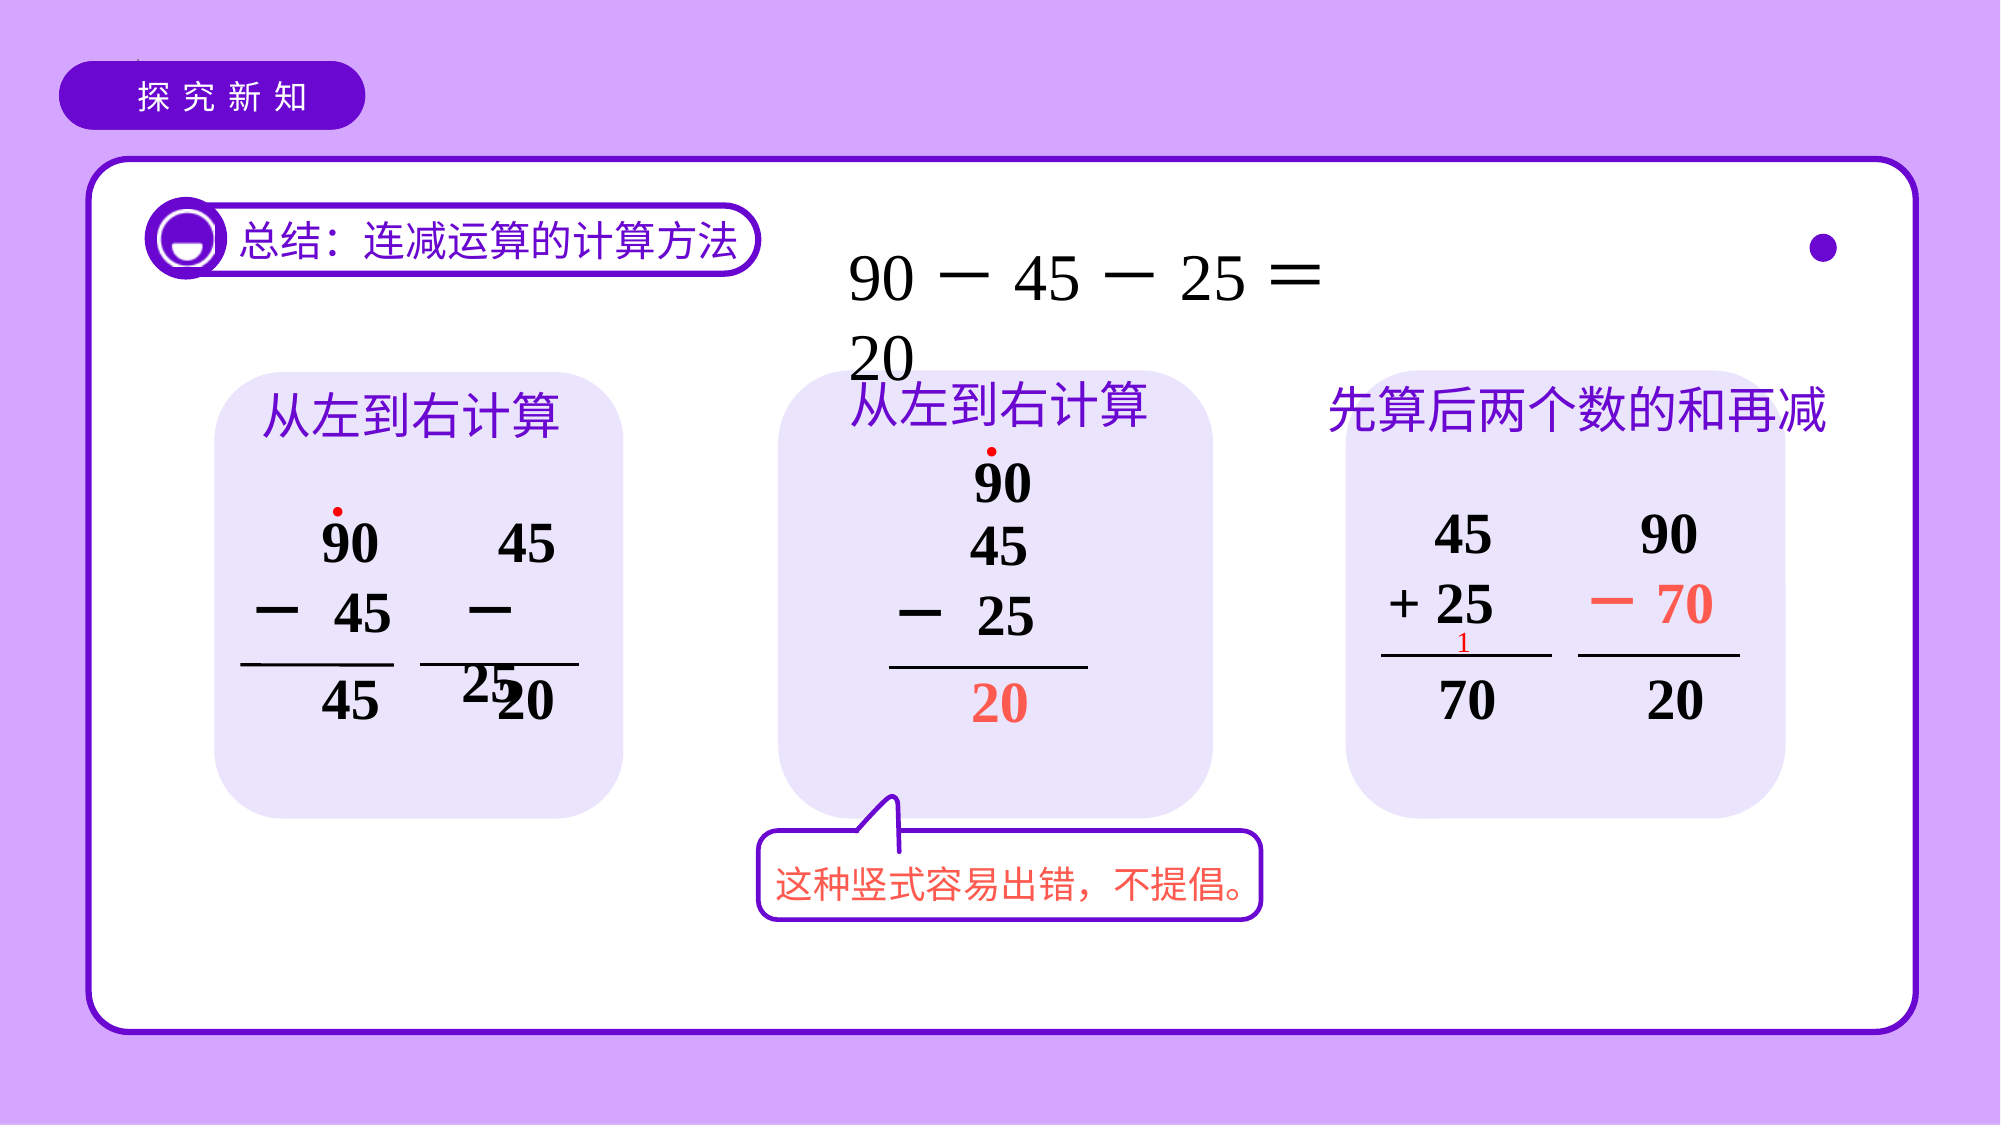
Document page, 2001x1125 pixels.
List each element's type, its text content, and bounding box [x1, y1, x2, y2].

text_box － 25 [851, 569, 1075, 655]
text_box － 25 [406, 567, 575, 722]
text_box 45 [896, 500, 1102, 585]
text_box －70 [1568, 558, 1731, 643]
text_box 20 [912, 668, 1088, 742]
text_box + 25 [1372, 558, 1514, 643]
text_box 45 [1419, 488, 1560, 573]
text_box 45 [456, 497, 598, 582]
text_box 先算后两个数的和再减 [1313, 371, 1843, 447]
text_box 70 [1408, 656, 1550, 739]
text_box 90 [306, 497, 398, 567]
text_box 探究新知 [111, 68, 333, 124]
text_box 45 [306, 653, 399, 739]
text_box 1 [1441, 656, 1502, 666]
text_box － 45 [233, 567, 406, 652]
text_box 1 [1441, 643, 1502, 655]
text_box 90 [1625, 488, 1756, 573]
text_box 20 [912, 656, 1088, 667]
text_box [1344, 447, 1787, 820]
text_box 从左到右计算 [246, 376, 577, 452]
text_box 从左到右计算 [834, 365, 1165, 441]
text_box · [313, 466, 360, 551]
text_box 20 [1631, 653, 1762, 739]
text_box 90－45－25＝20 [833, 226, 1385, 402]
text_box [144, 196, 791, 280]
text_box 20 [455, 653, 597, 739]
text_box [213, 371, 625, 820]
text_box [777, 371, 1215, 802]
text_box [918, 406, 1088, 523]
picture [0, 0, 2001, 1125]
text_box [758, 802, 1281, 920]
